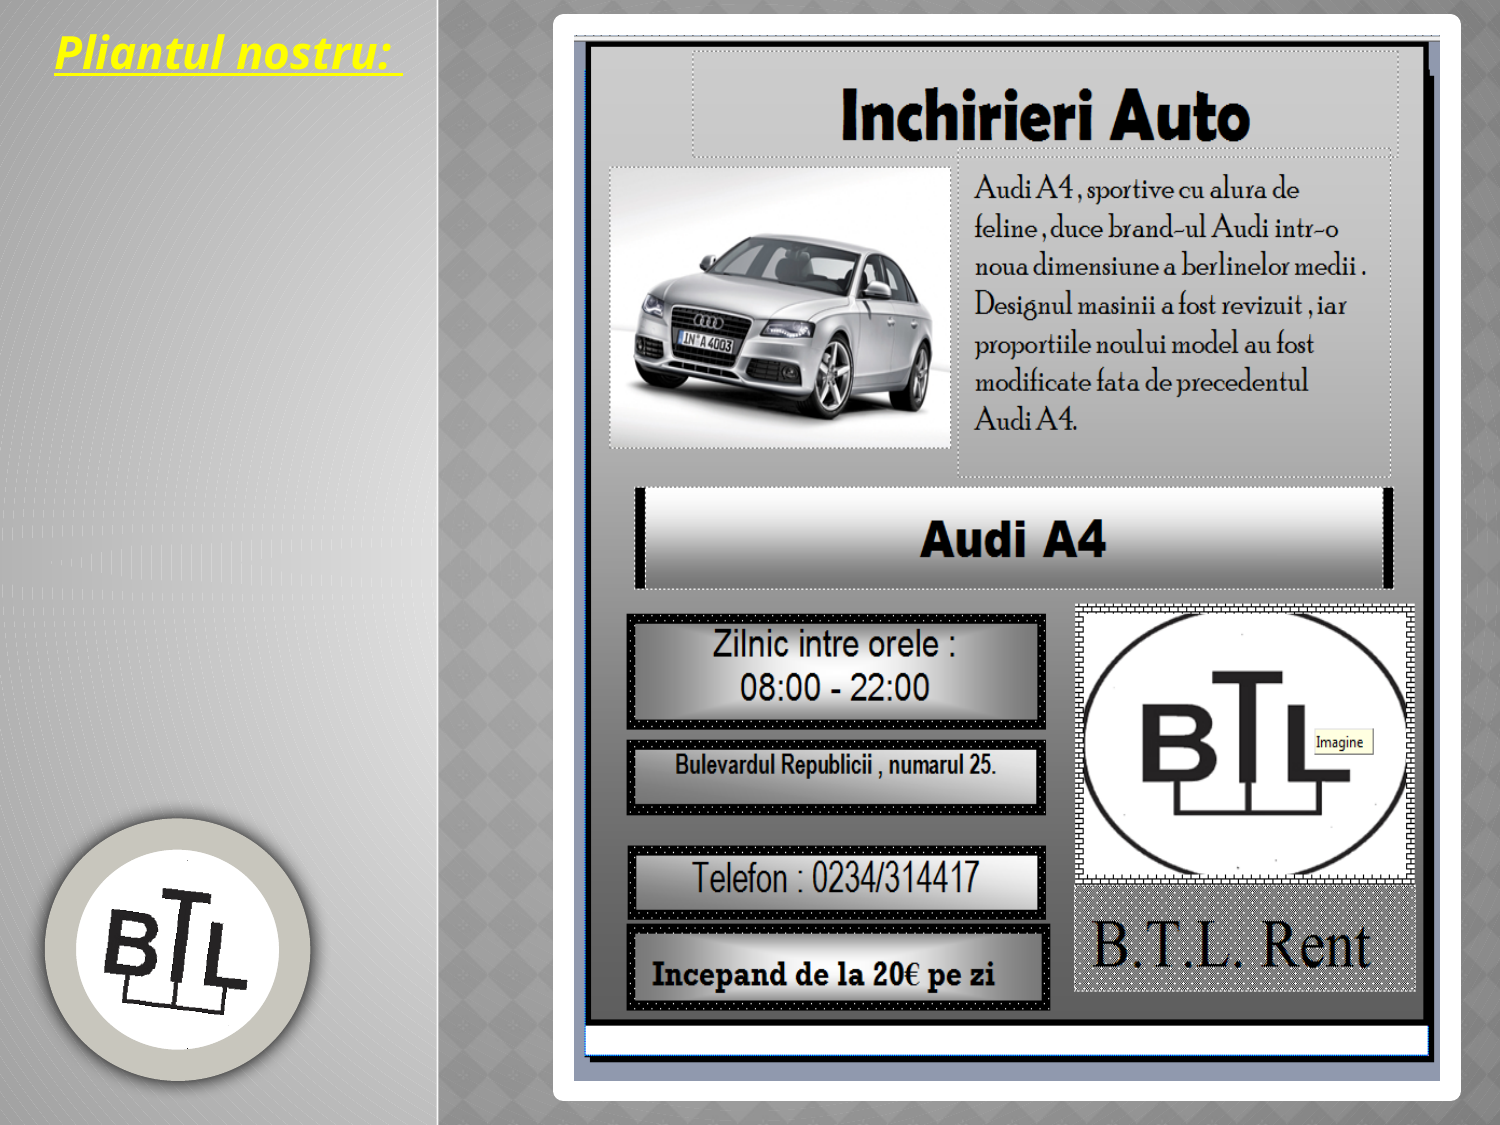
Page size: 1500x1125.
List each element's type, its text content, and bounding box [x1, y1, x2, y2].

picture [573, 34, 1441, 1081]
picture [59, 833, 296, 1066]
subtitle Pliantul nostru: [46, 23, 553, 205]
